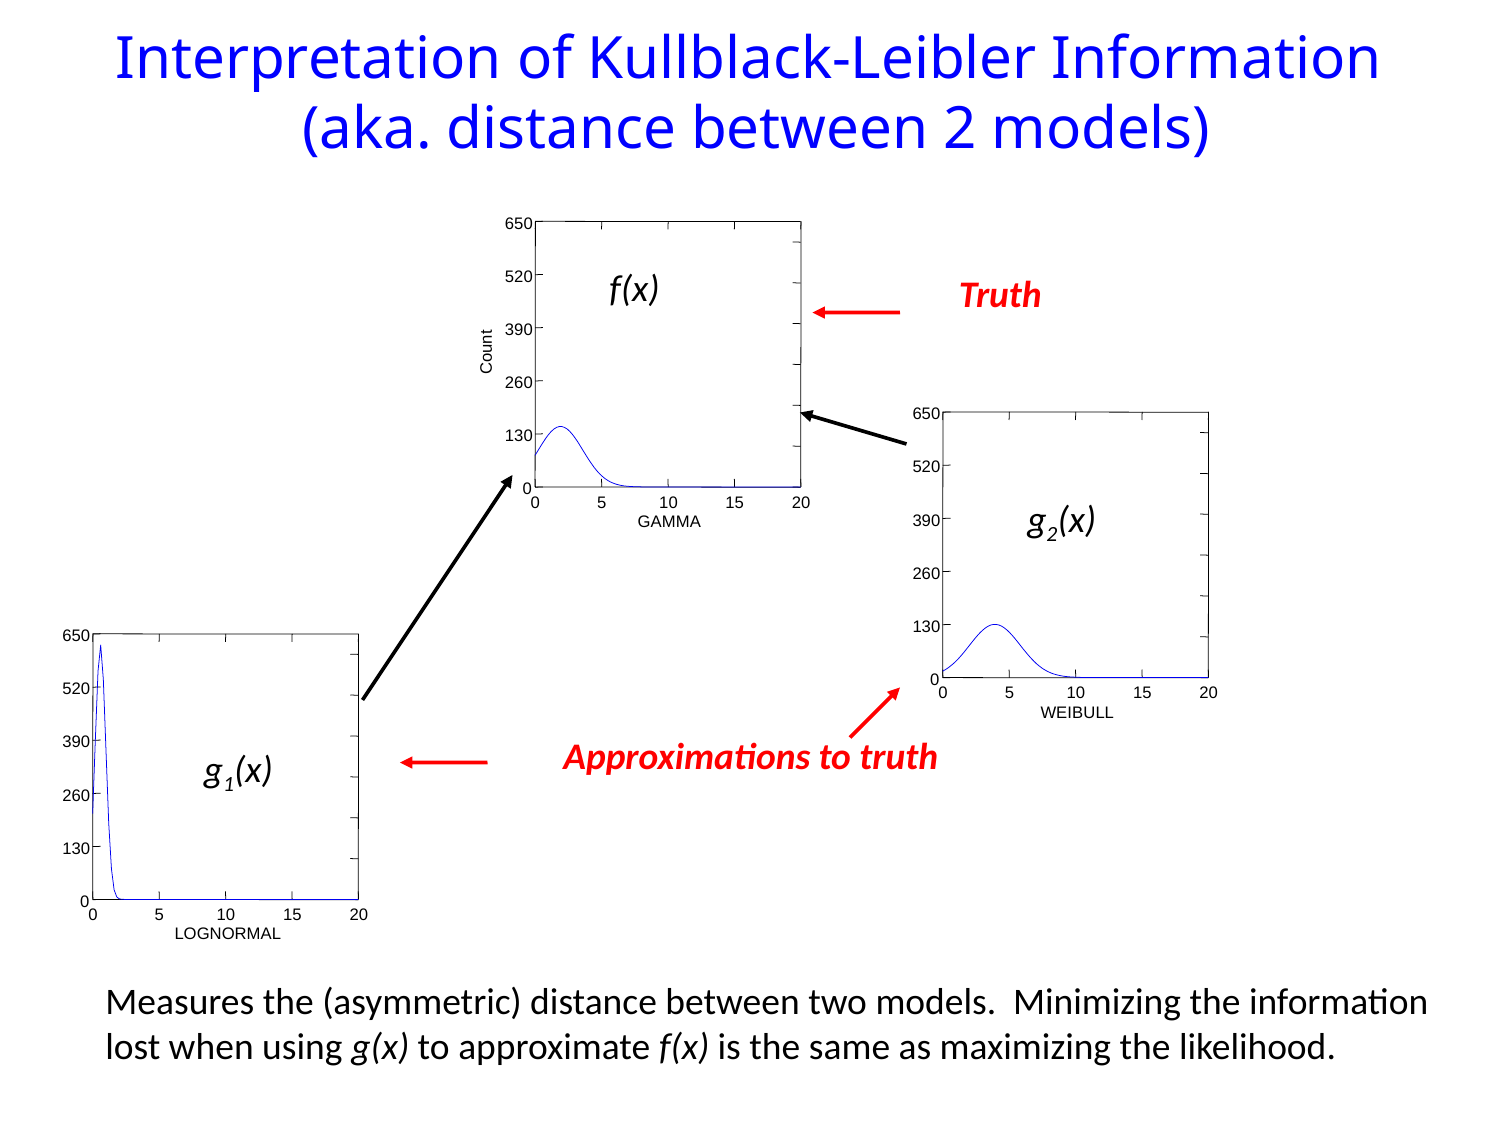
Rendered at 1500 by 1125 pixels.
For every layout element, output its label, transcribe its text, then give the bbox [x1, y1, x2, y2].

text_box Approximations to truth [548, 724, 954, 785]
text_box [62, 624, 369, 944]
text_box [912, 402, 1219, 722]
text_box Truth [943, 262, 1057, 323]
title Interpretation of Kullblack-Leibler Information (aka. distance between 2 models) [87, 12, 1425, 200]
text_box [399, 756, 488, 769]
text_box [849, 687, 901, 738]
text_box [815, 306, 901, 319]
text_box Measures the (asymmetric) distance between two models. Minimizing the information lost when using g(x) to approximate f(x) is the same as maximizing the likelihood. [90, 969, 1445, 1075]
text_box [474, 212, 811, 532]
